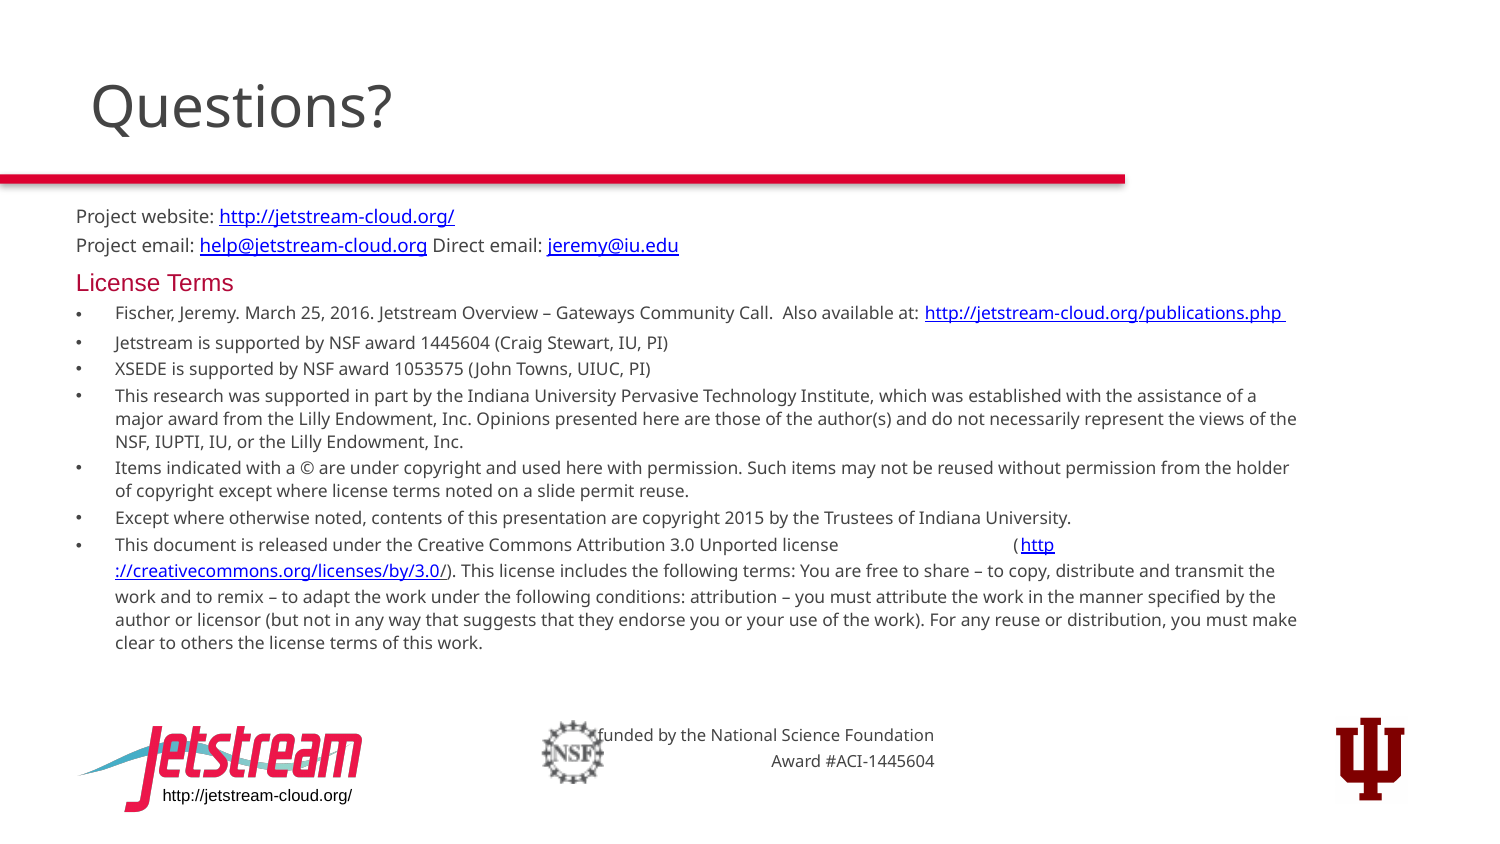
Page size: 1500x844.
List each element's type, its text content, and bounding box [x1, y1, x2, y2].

picture [1335, 716, 1408, 804]
picture [75, 720, 364, 818]
title Questions? [75, 33, 1425, 175]
list Project website: http://jetstream-cloud.org/ Project email: help@jetstream-cloud.org Direct email: jeremy@iu.edu License Terms Fischer, Jeremy. March 25, 2016. Jetstream Overview – Gateways Community Call. Also available at: http://jetstream-cloud.org/publications.php Jetstream is supported by NSF award 1445604 (Craig Stewart, IU, PI) XSEDE is supported by NSF award 1053575 (John Towns, UIUC, PI) This research was supported in part by the Indiana University Pervasive Technology Institute, which was established with the assistance of a major award from the Lilly Endowment, Inc. Opinions presented here are those of the author(s) and do not necessarily represent the views of the NSF, IUPTI, IU, or the Lilly Endowment, Inc. Items indicated with a © are under copyright and used here with permission. Such items may not be reused without permission from the holder of copyright except where license terms noted on a slide permit reuse. Except where otherwise noted, contents of this presentation are copyright 2015 by the Trustees of Indiana University. This document is released under the Creative Commons Attribution 3.0 Unported license (http://creativecommons.org/licenses/by/3.0/). This license includes the following terms: You are free to share – to copy, distribute and transmit the work and to remix – to adapt the work under the following conditions: attribution – you must attribute the work in the manner specified by the author or licensor (but not in any way that suggests that they endorse you or your use of the work). For any reuse or distribution, you must make clear to others the license terms of this work. [60, 196, 1321, 704]
